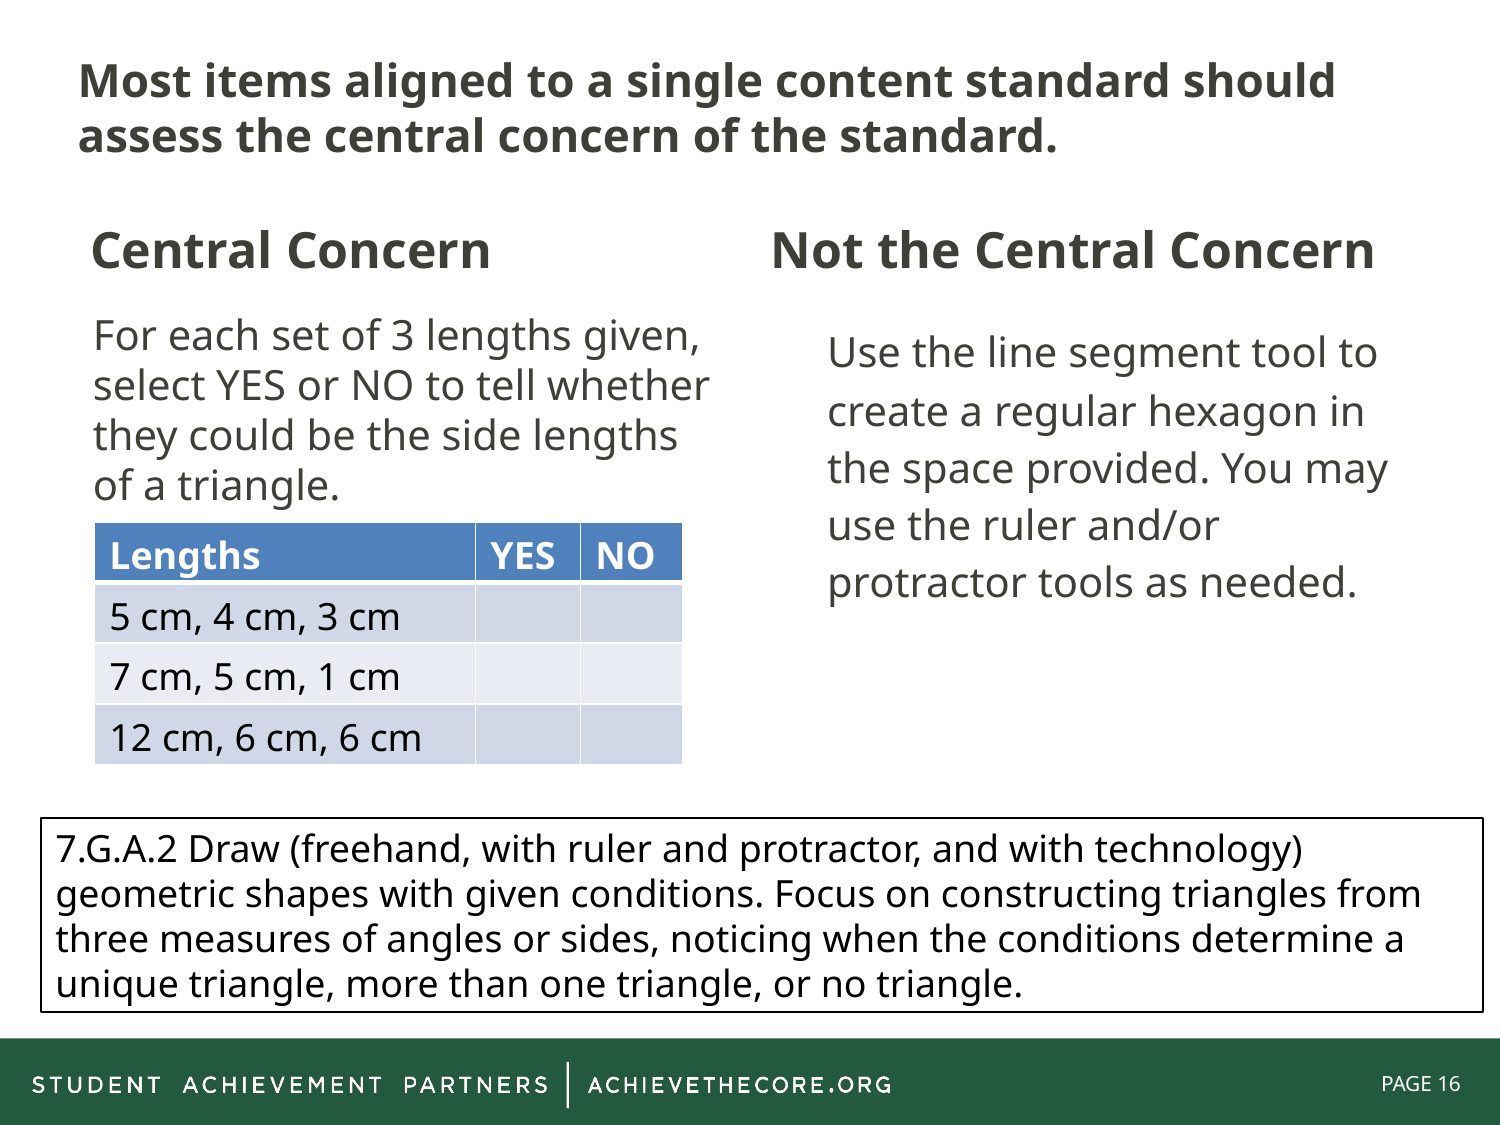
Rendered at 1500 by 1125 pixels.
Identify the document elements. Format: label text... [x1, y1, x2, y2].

table_cell 5 cm, 4 cm, 3 cm [95, 585, 475, 642]
text_box 7.G.A.2 Draw (freehand, with ruler and protractor, and with technology) geometric shapes with given conditions. Focus on constructing triangles from three measures of angles or sides, noticing when the conditions determine a unique triangle, more than one triangle, or no triangle. [40, 817, 1484, 1013]
table_cell 7 cm, 5 cm, 1 cm [95, 644, 475, 703]
list Use the line segment tool to create a regular hexagon in the space provided. You may use the ruler and/or protractor tools as needed. [755, 298, 1419, 745]
table_cell 12 cm, 6 cm, 6 cm [95, 705, 475, 764]
table_cell [581, 585, 682, 642]
table_cell [581, 644, 682, 703]
table_header NO [581, 523, 682, 580]
title Most items aligned to a single content standard should assess the central concern of the standard. [62, 23, 1413, 190]
table_cell [476, 585, 580, 642]
table_cell [476, 705, 580, 764]
table_cell [581, 705, 682, 764]
picture [12, 1055, 911, 1112]
table_cell [476, 644, 580, 703]
list For each set of 3 lengths given, select YES or NO to tell whether they could be the side lengths of a triangle. [77, 294, 738, 817]
table_header YES [476, 523, 580, 580]
list Not the Central Concern [755, 189, 1419, 295]
table_header Lengths [95, 523, 475, 580]
list Central Concern [75, 189, 738, 295]
